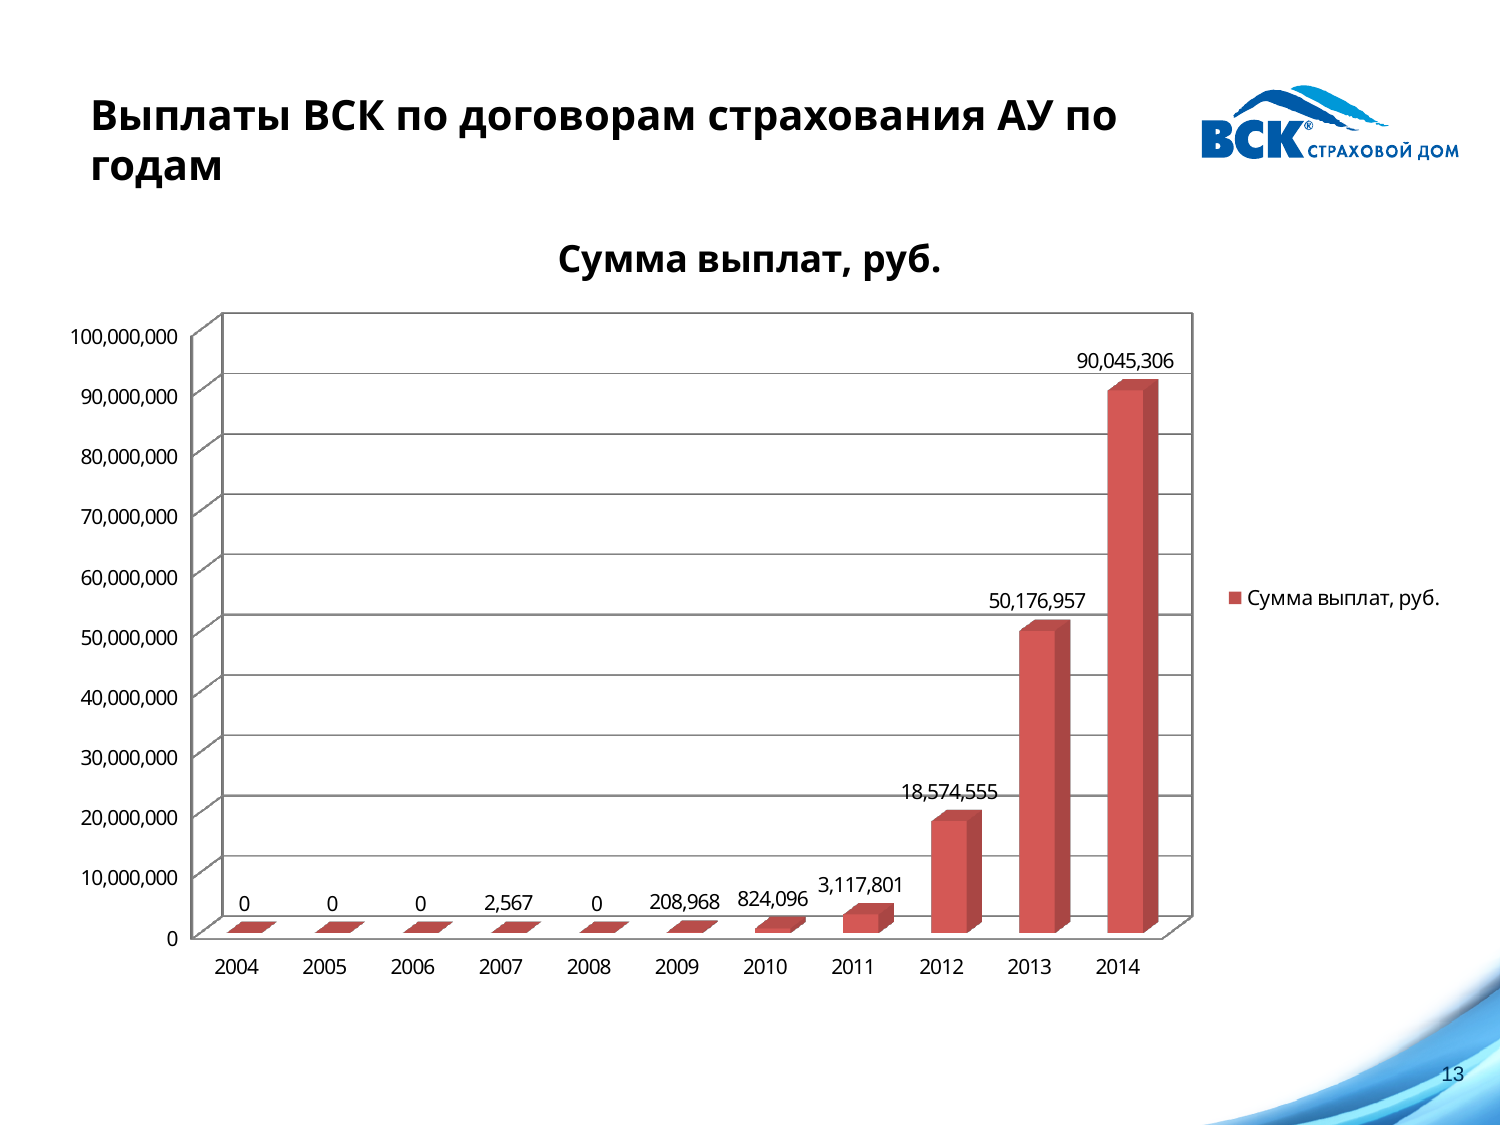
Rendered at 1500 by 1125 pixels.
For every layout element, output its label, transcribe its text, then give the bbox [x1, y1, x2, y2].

title Выплаты ВСК по договорам страхования АУ по годам [75, 45, 1197, 193]
chart [41, 195, 1459, 1000]
slide_number 13 [1415, 1042, 1480, 1103]
picture [1197, 945, 1500, 1125]
